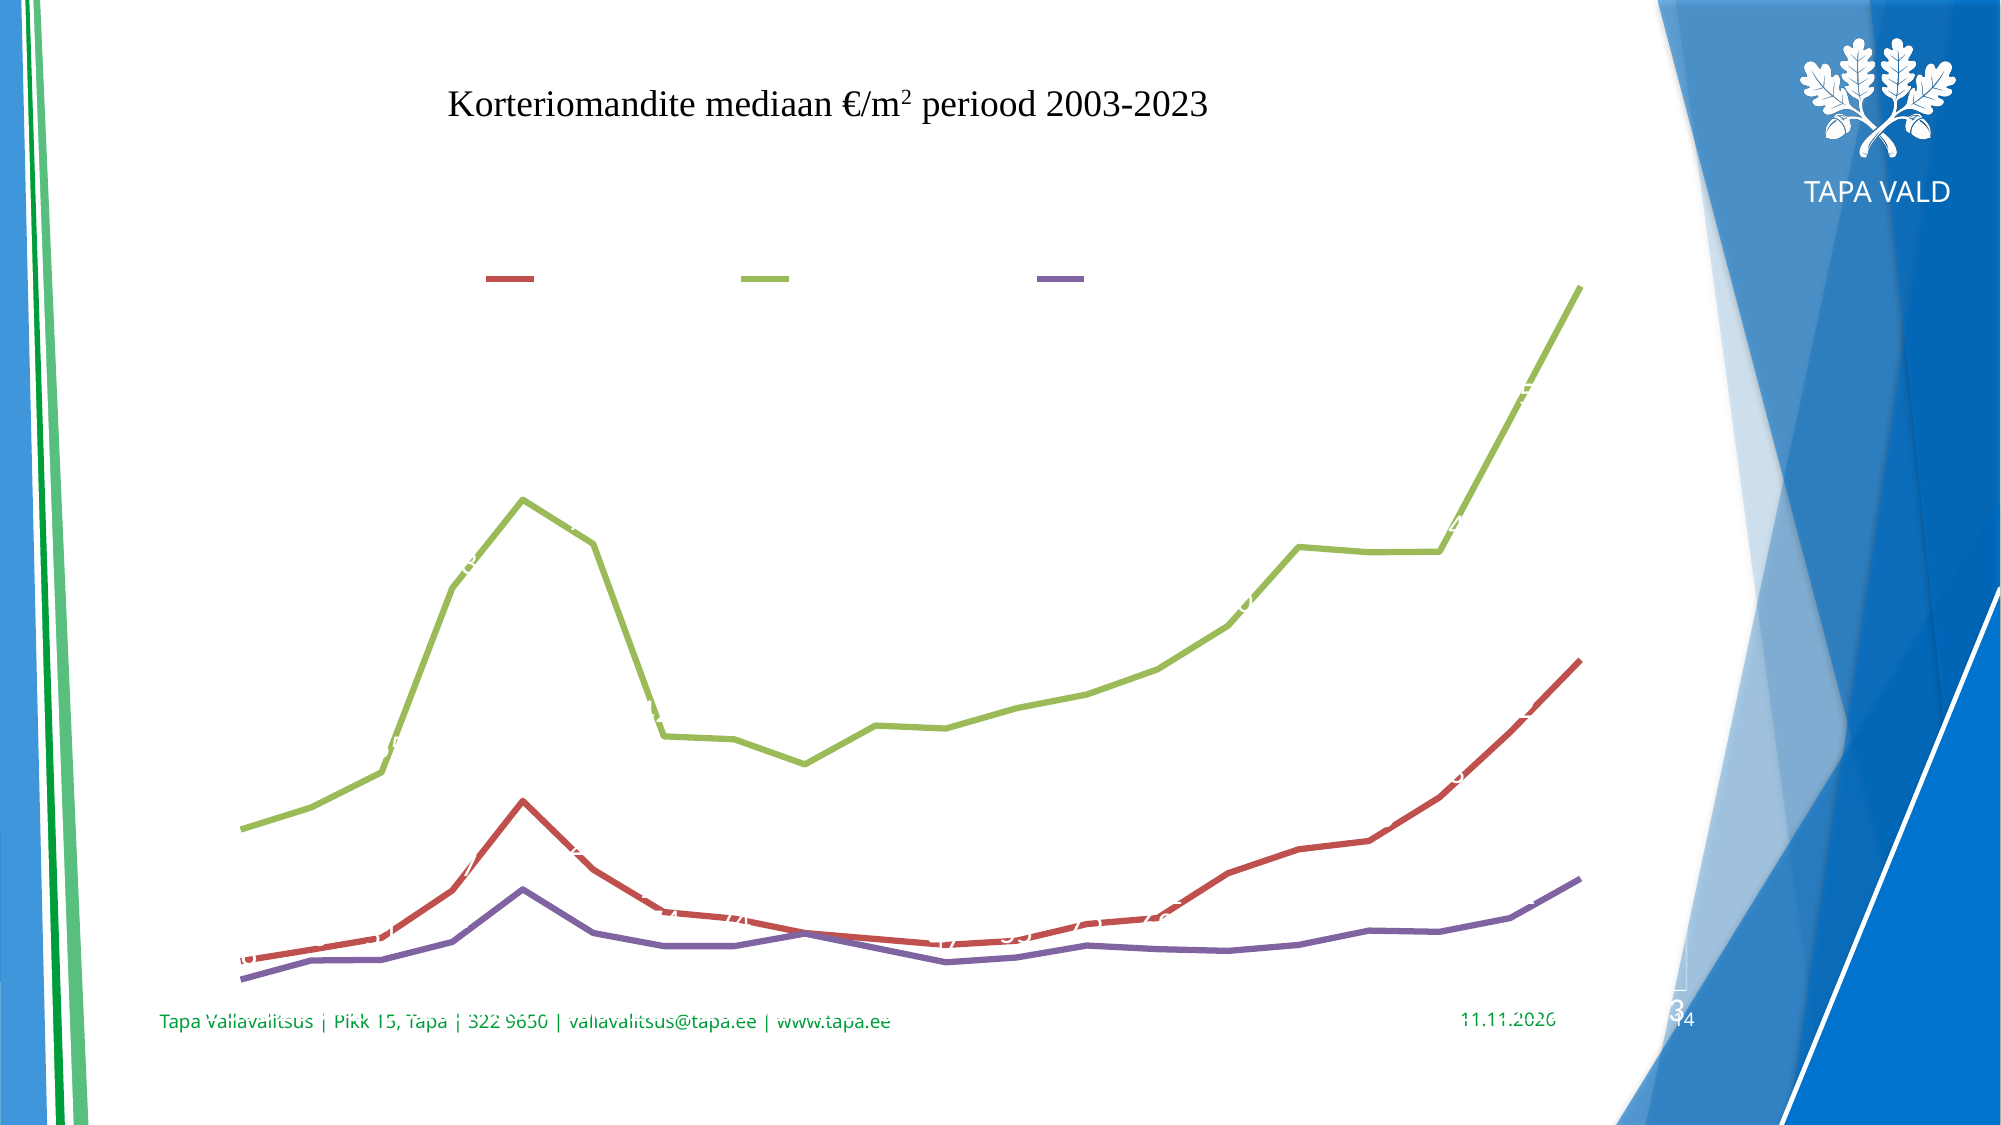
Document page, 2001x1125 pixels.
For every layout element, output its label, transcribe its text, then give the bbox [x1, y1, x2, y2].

chart [94, 132, 1711, 1052]
picture [1800, 38, 1956, 158]
text_box Korteriomandite mediaan €/m2 periood 2003-2023 [370, 71, 1287, 131]
